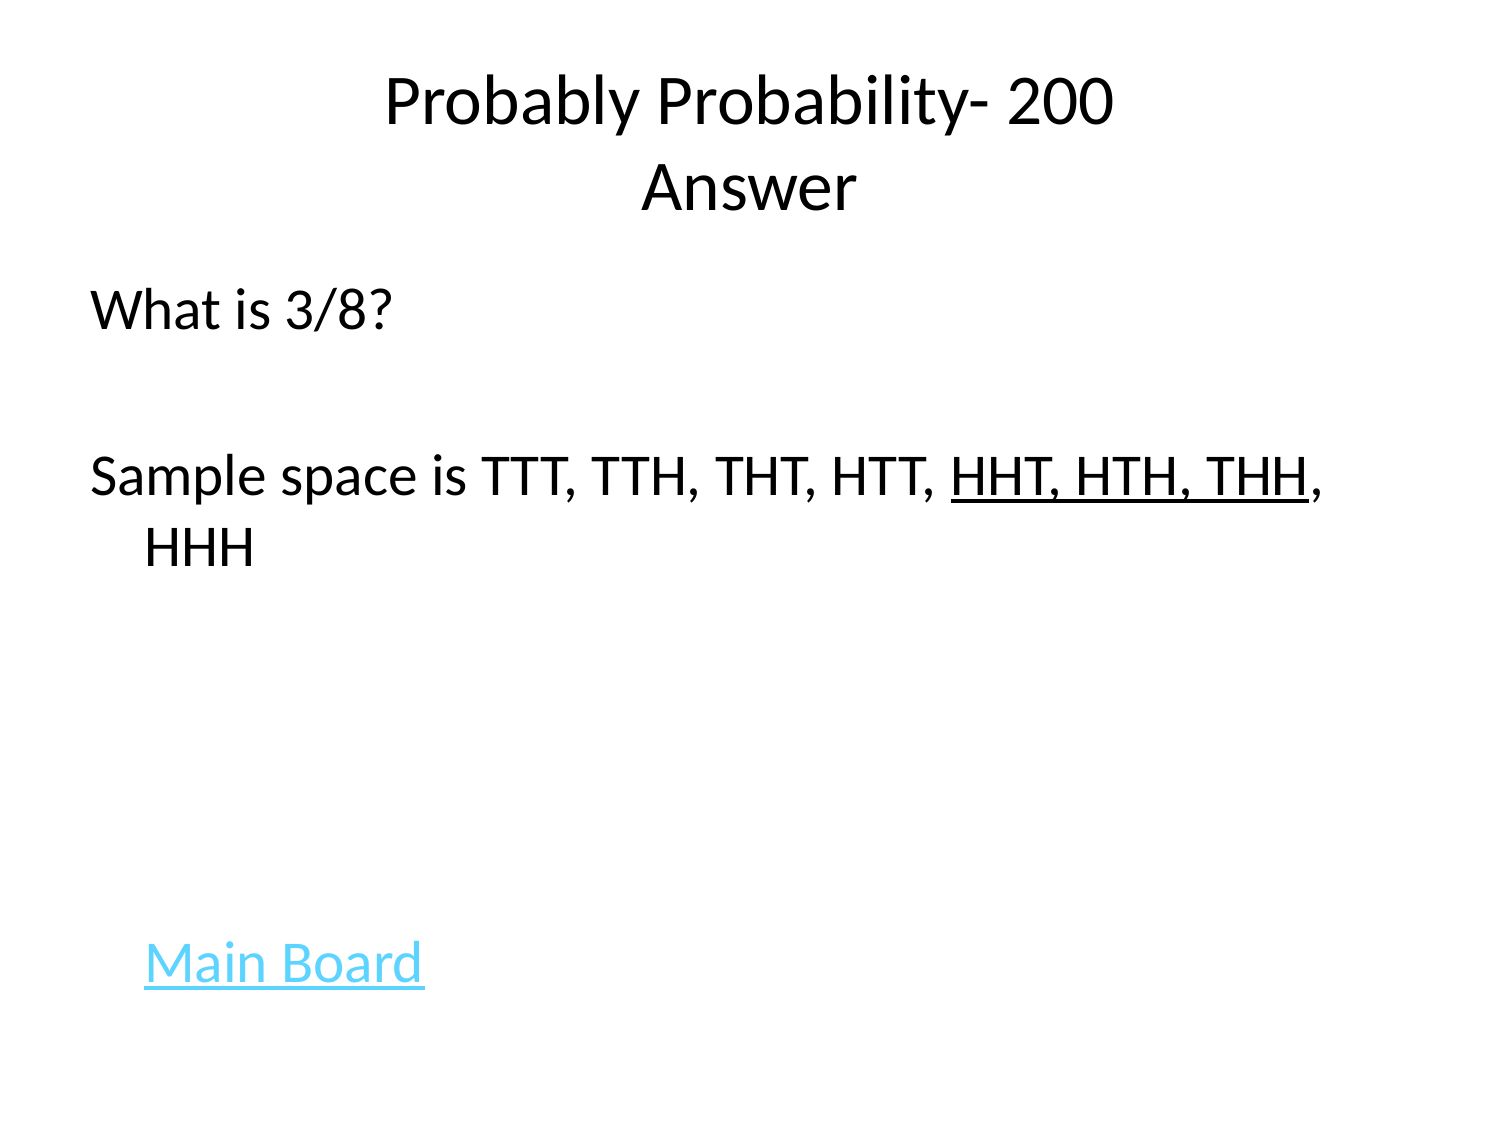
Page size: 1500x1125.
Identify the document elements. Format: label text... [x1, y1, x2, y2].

list What is 3/8? Sample space is TTT, TTH, THT, HTT, HHT, HTH, THH, HHH Main Board [75, 262, 1425, 1005]
title Probably Probability- 200 Answer [75, 45, 1425, 233]
